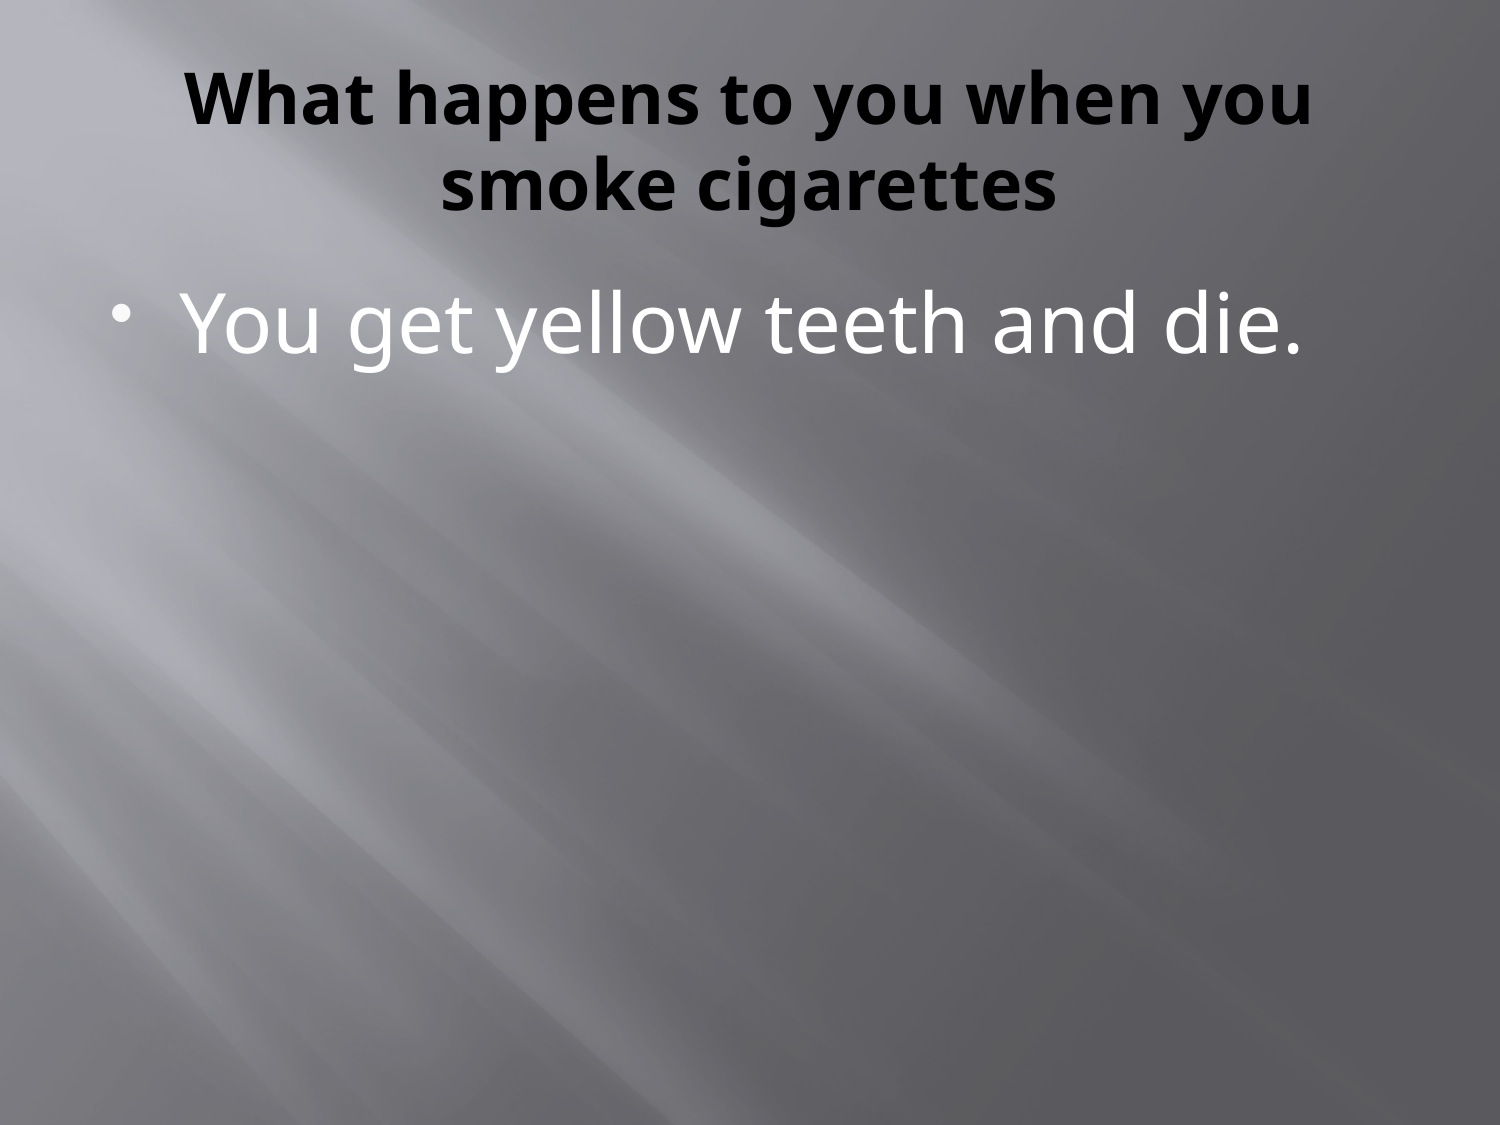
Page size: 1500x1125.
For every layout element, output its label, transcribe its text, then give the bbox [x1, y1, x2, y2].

list You get yellow teeth and die. [75, 262, 1425, 1035]
title What happens to you when you smoke cigarettes [75, 45, 1425, 233]
